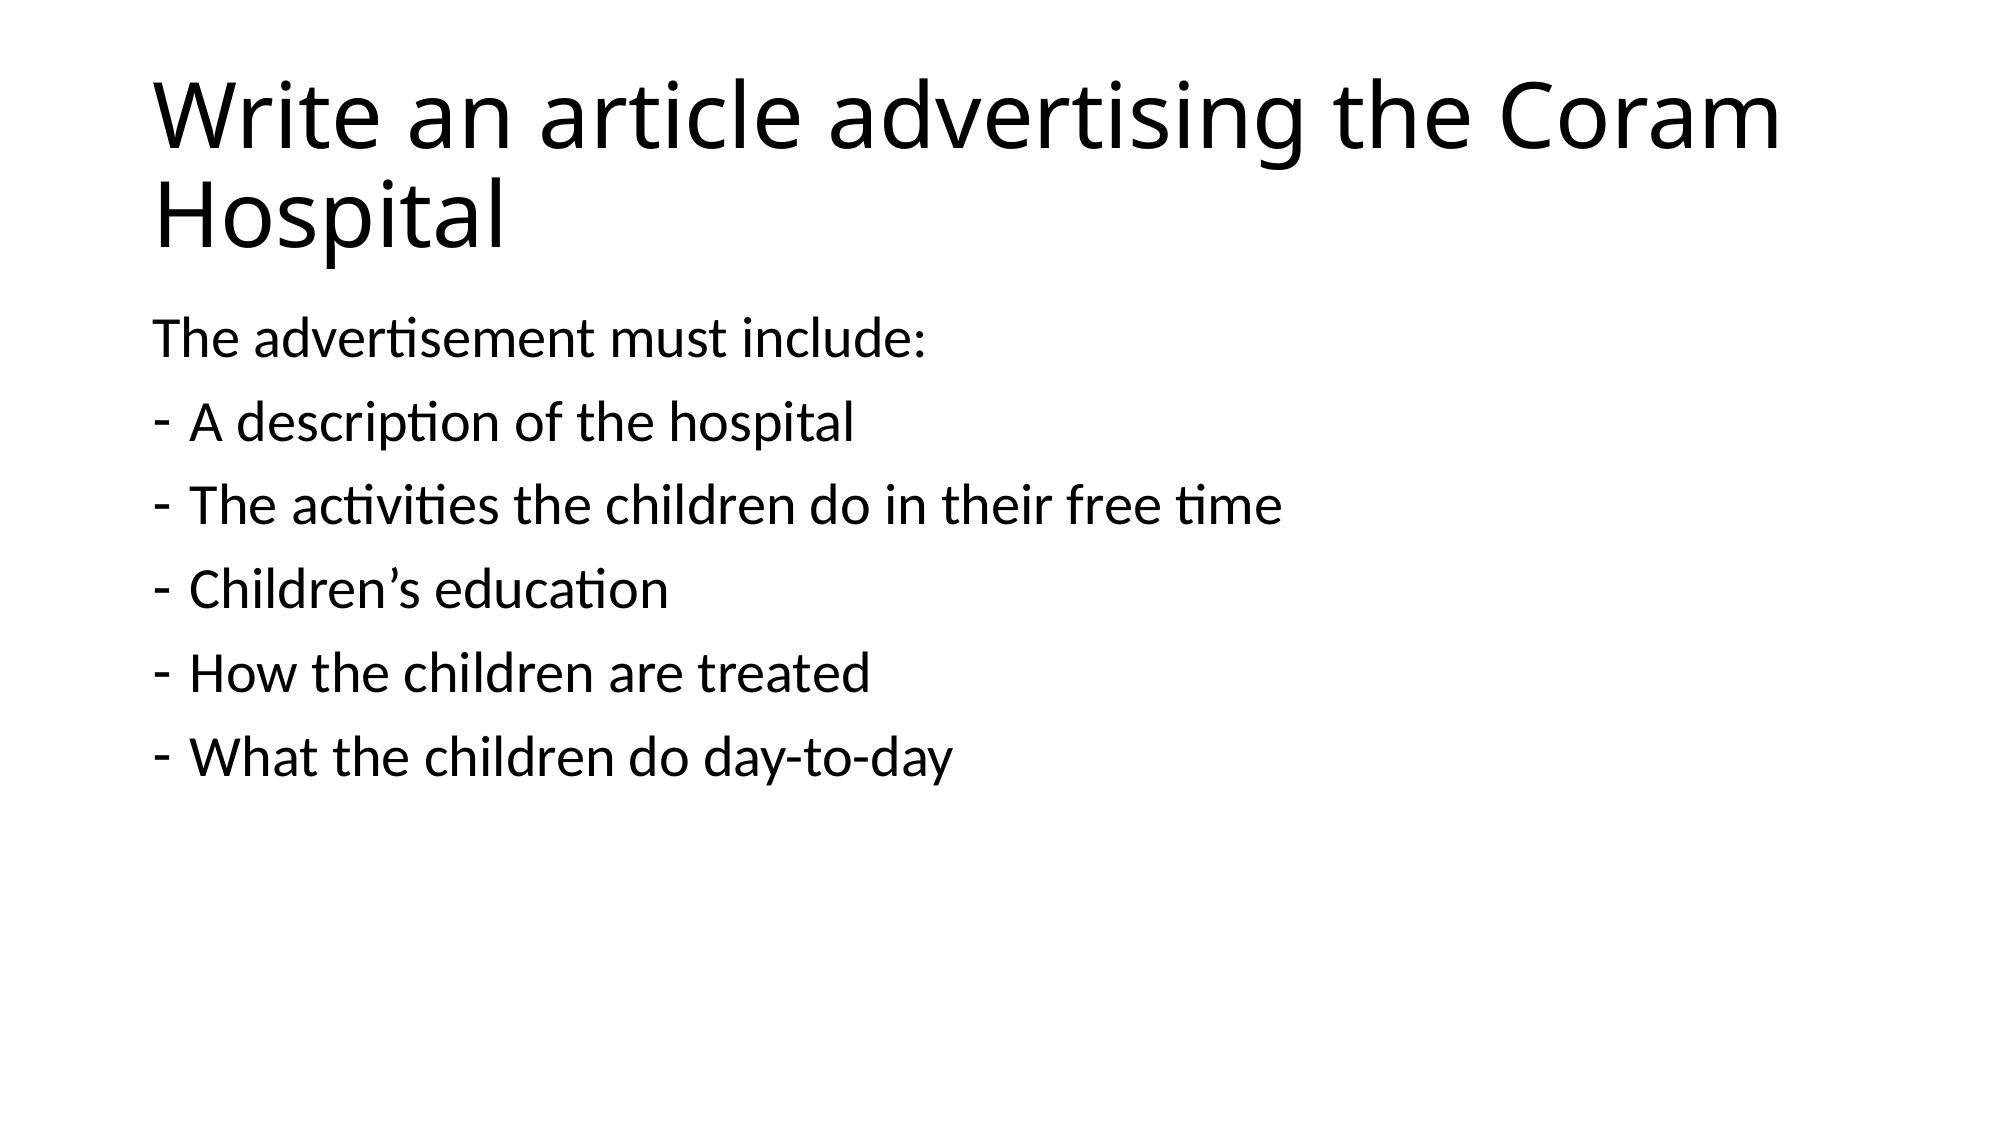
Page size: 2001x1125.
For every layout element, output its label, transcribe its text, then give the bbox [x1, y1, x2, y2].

title Write an article advertising the Coram Hospital [137, 59, 1863, 278]
list The advertisement must include: A description of the hospital The activities the children do in their free time Children’s education How the children are treated What the children do day-to-day [137, 299, 1863, 1014]
